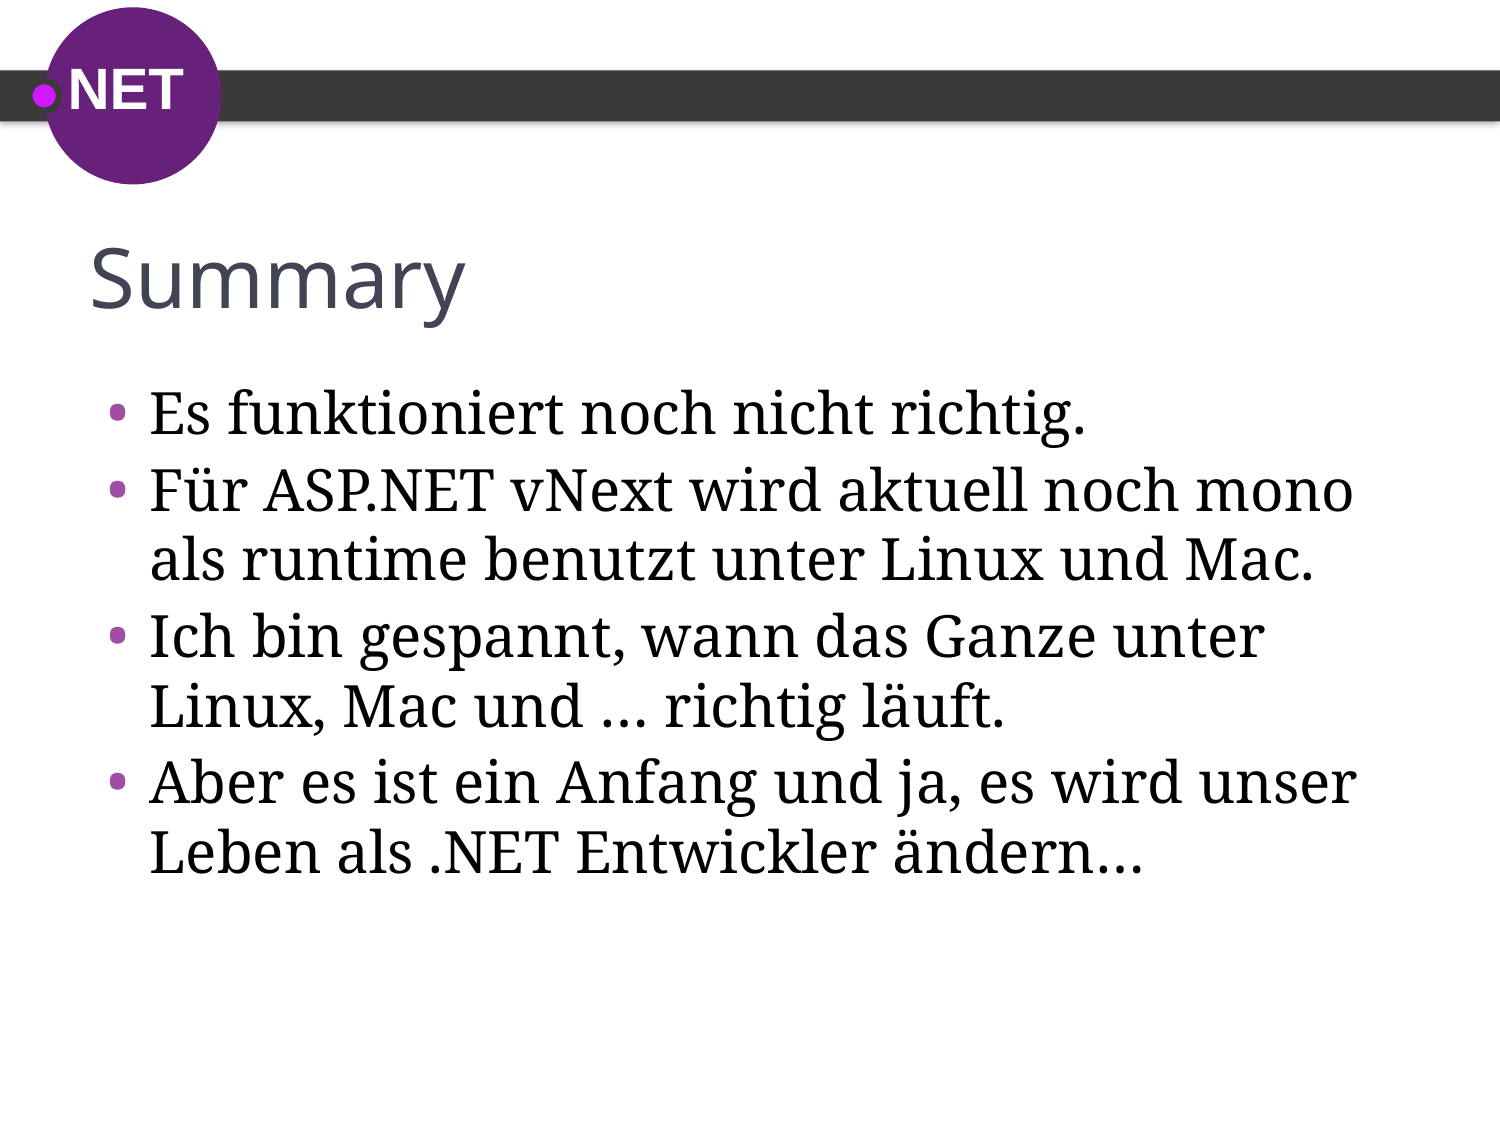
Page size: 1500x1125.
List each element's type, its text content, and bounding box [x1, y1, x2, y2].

title Summary [75, 187, 1425, 363]
list Es funktioniert noch nicht richtig. Für ASP.NET vNext wird aktuell noch mono als runtime benutzt unter Linux und Mac. Ich bin gespannt, wann das Ganze unter Linux, Mac und … richtig läuft. Aber es ist ein Anfang und ja, es wird unser Leben als .NET Entwickler ändern… [75, 368, 1425, 1079]
